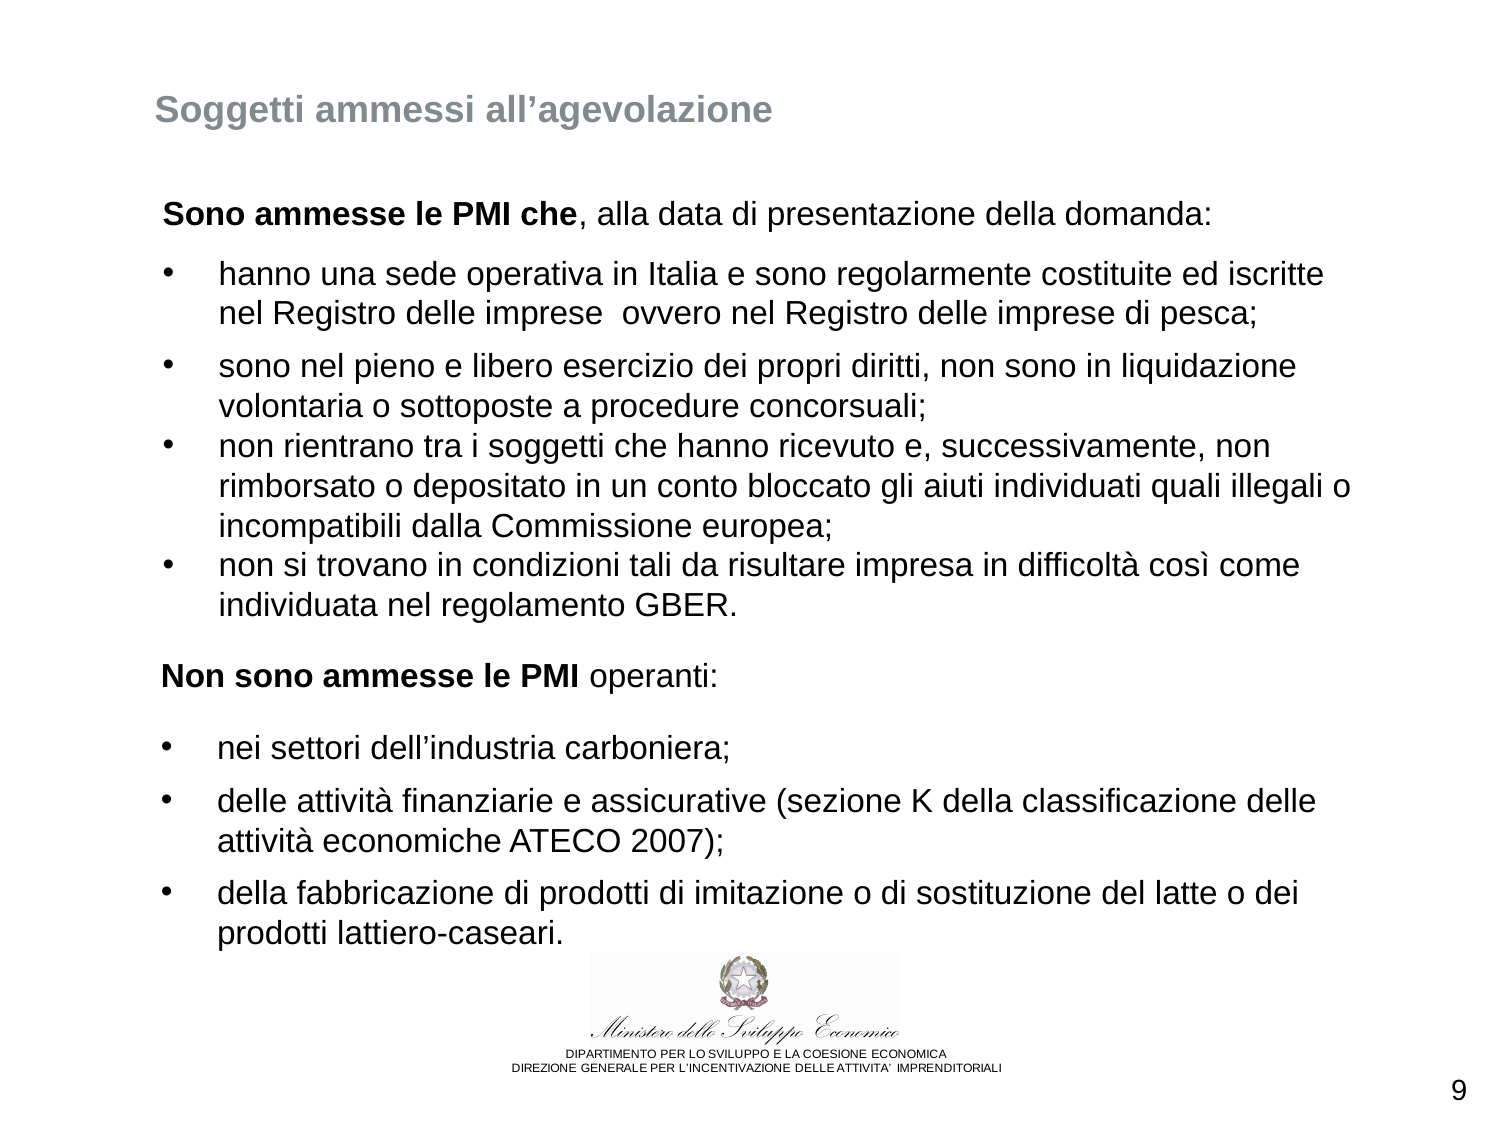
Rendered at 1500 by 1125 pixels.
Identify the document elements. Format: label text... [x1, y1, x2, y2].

text_box Sono ammesse le PMI che, alla data di presentazione della domanda: hanno una sede operativa in Italia e sono regolarmente costituite ed iscritte nel Registro delle imprese ovvero nel Registro delle imprese di pesca; sono nel pieno e libero esercizio dei propri diritti, non sono in liquidazione volontaria o sottoposte a procedure concorsuali; non rientrano tra i soggetti che hanno ricevuto e, successivamente, non rimborsato o depositato in un conto bloccato gli aiuti individuati quali illegali o incompatibili dalla Commissione europea; non si trovano in condizioni tali da risultare impresa in difficoltà così come individuata nel regolamento GBER. [147, 184, 1388, 646]
text_box Non sono ammesse le PMI operanti: nei settori dell’industria carboniera; delle attività finanziarie e assicurative (sezione K della classificazione delle attività economiche ATECO 2007); della fabbricazione di prodotti di imitazione o di sostituzione del latte o dei prodotti lattiero-caseari. [146, 646, 1410, 959]
picture [265, 952, 1247, 1087]
slide_number 9 [1132, 1063, 1483, 1125]
text_box Soggetti ammessi all’agevolazione [64, 78, 1093, 138]
